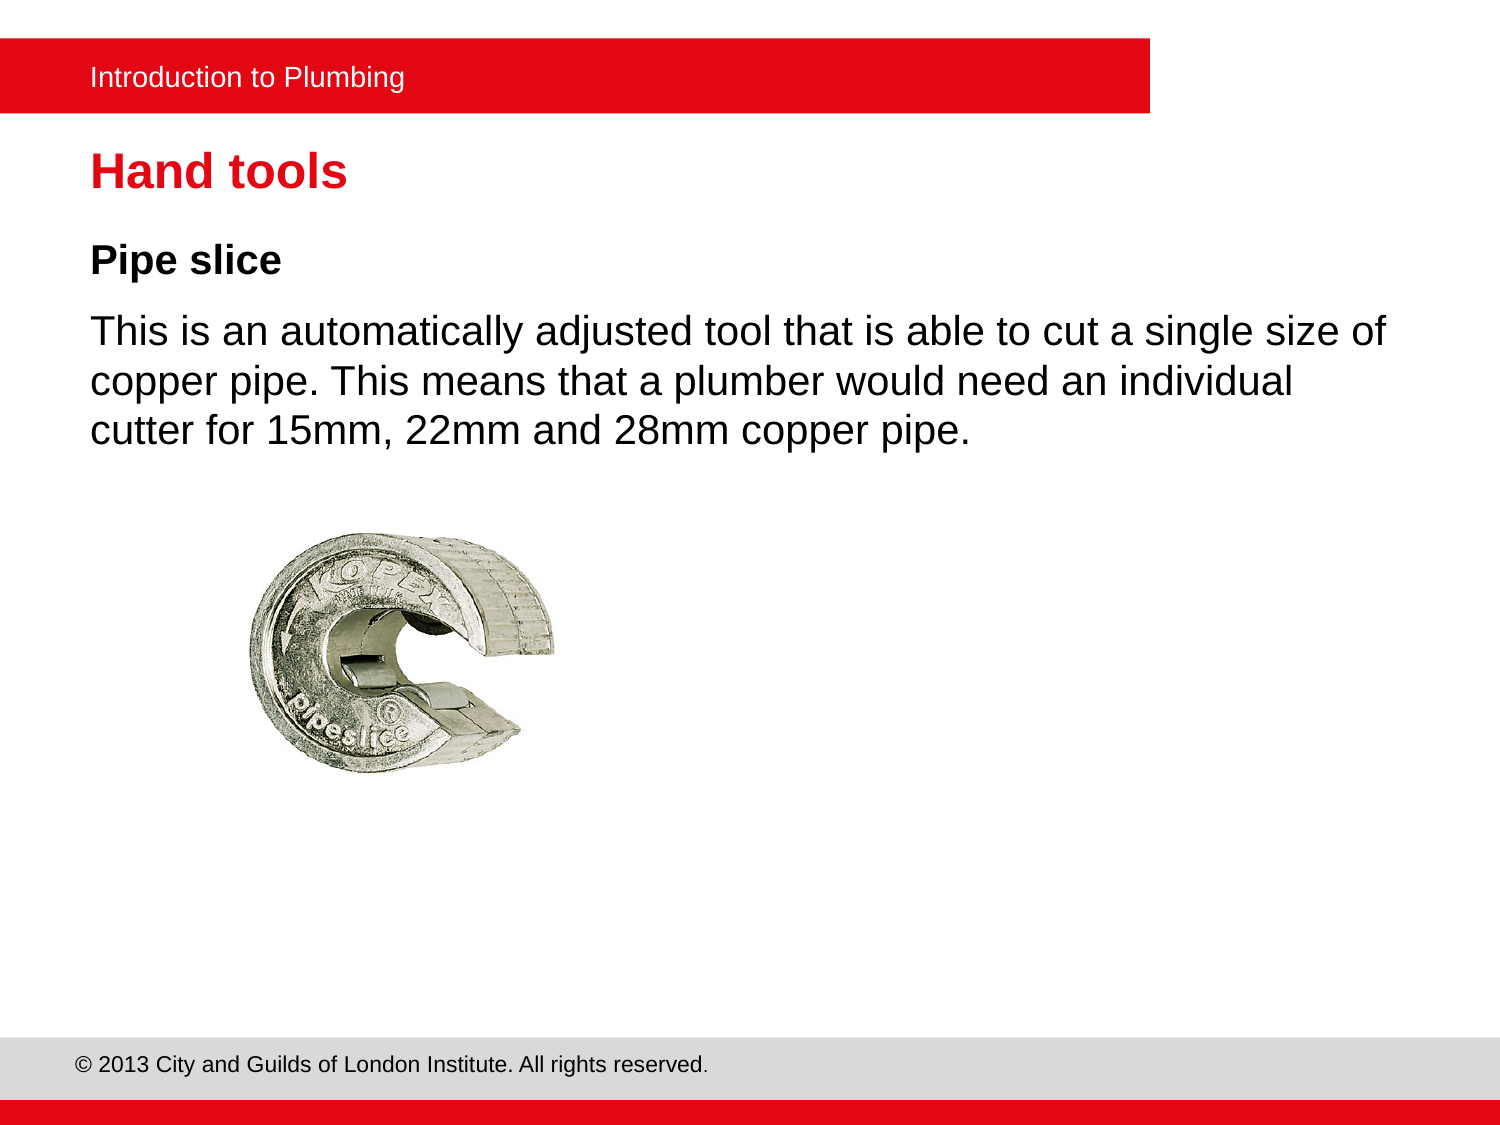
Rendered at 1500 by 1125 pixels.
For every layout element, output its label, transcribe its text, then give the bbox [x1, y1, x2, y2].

title Hand tools [74, 137, 1424, 201]
picture [218, 479, 585, 818]
list Pipe slice This is an automatically adjusted tool that is able to cut a single size of copper pipe. This means that a plumber would need an individual cutter for 15mm, 22mm and 28mm copper pipe. [74, 224, 1426, 1012]
